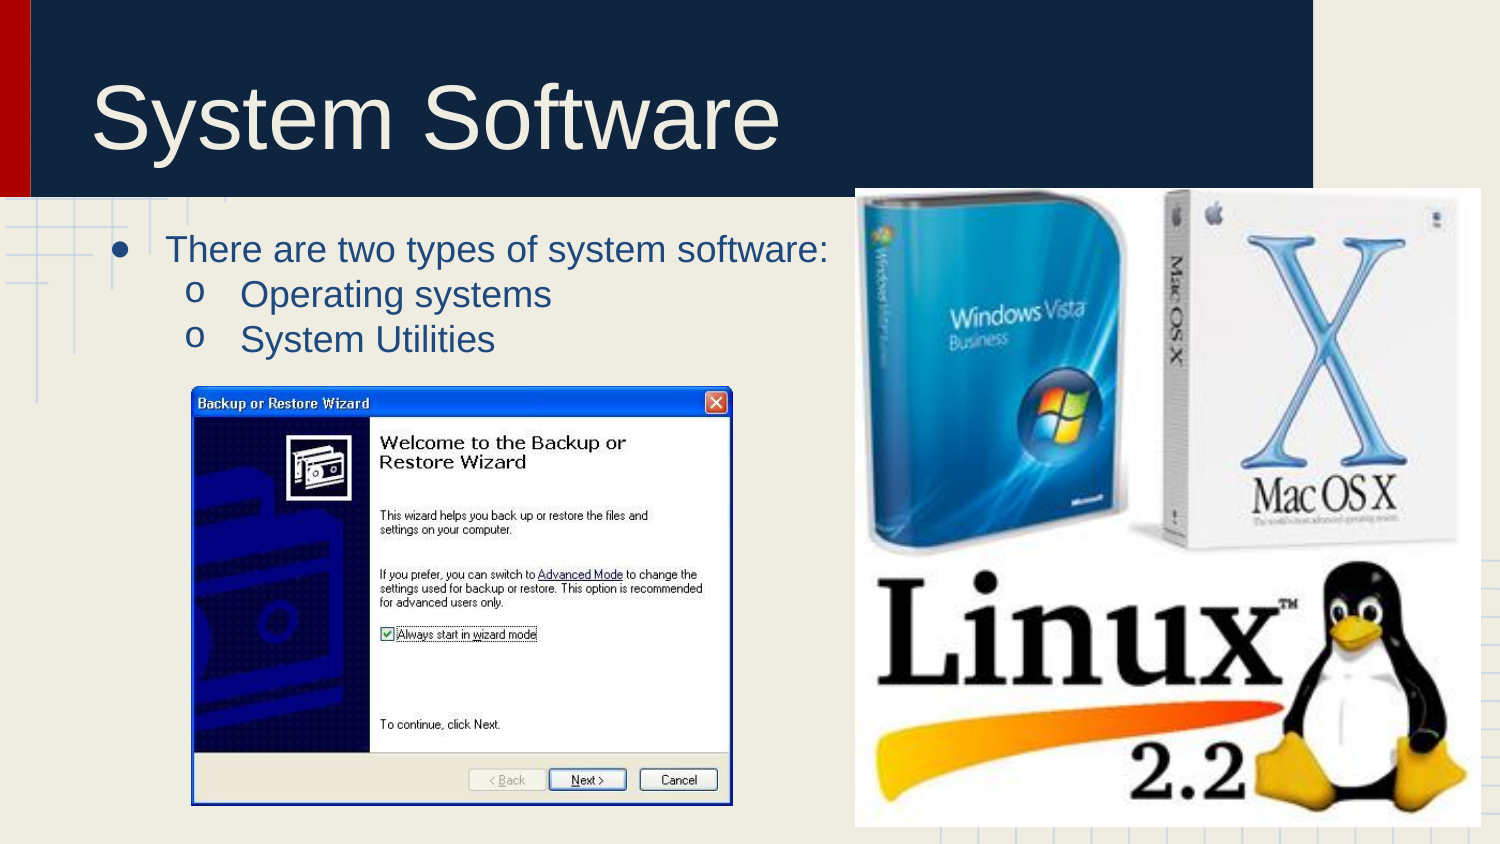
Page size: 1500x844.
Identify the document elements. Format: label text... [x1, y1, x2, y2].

list There are two types of system software: Operating systems System Utilities [75, 209, 849, 806]
picture [191, 386, 733, 806]
picture [854, 188, 1481, 827]
title System Software [75, 16, 1276, 183]
